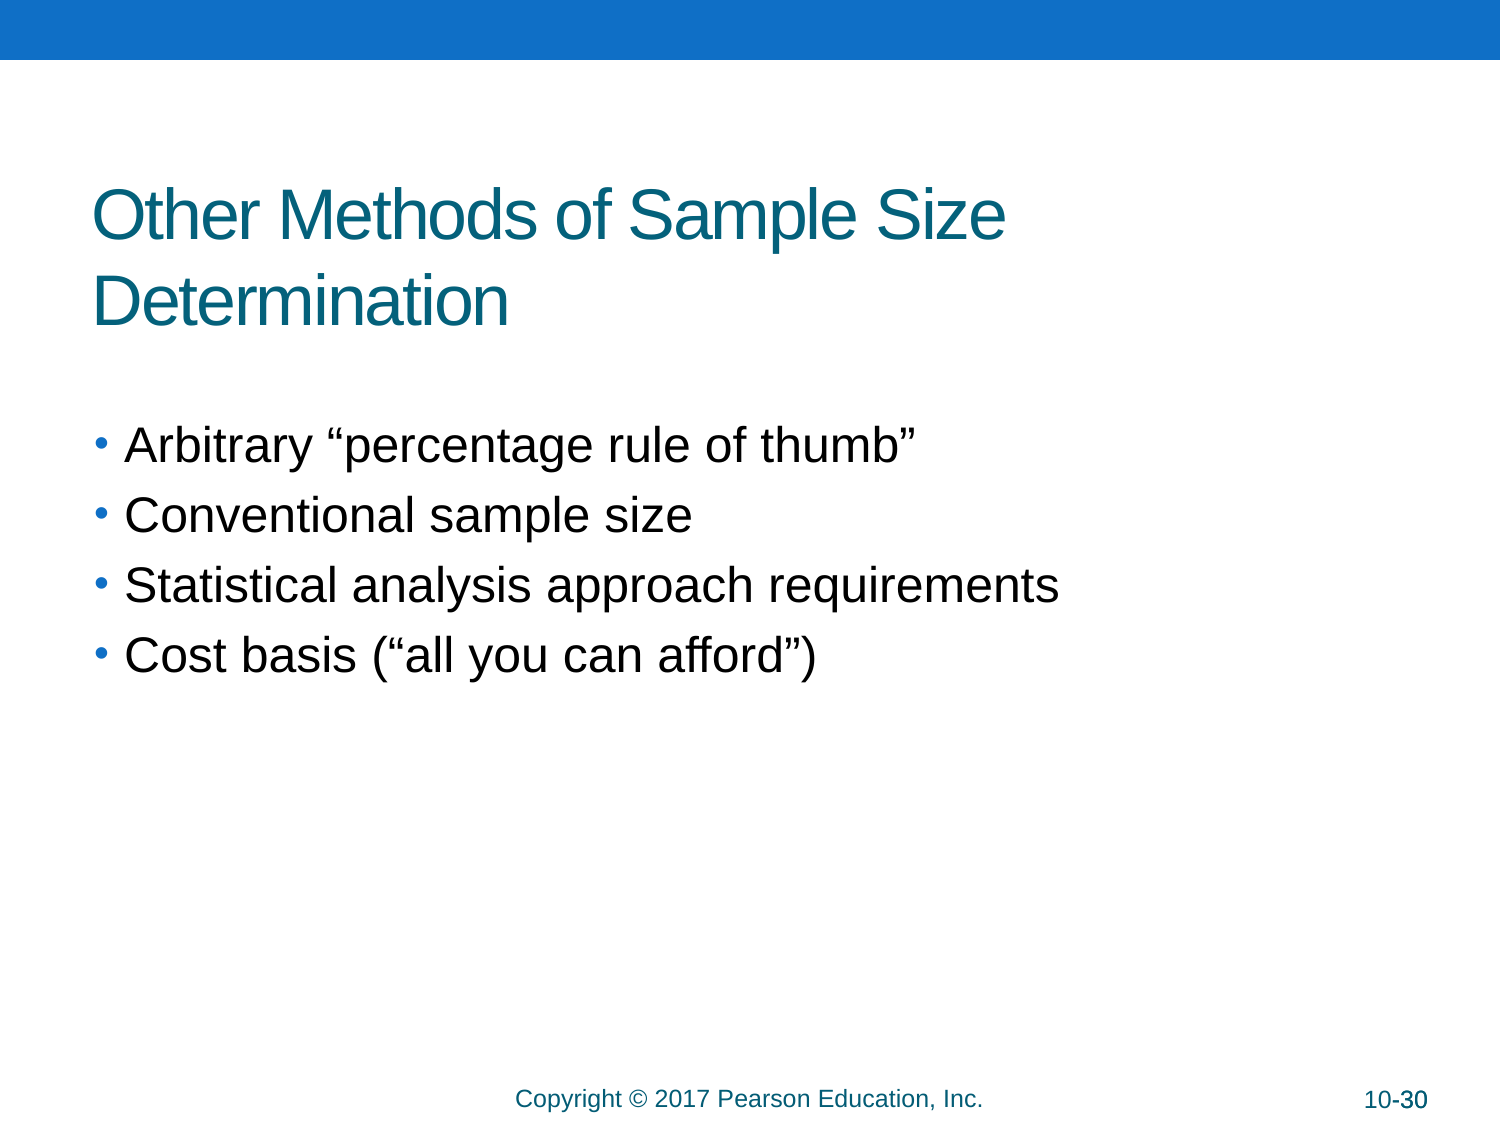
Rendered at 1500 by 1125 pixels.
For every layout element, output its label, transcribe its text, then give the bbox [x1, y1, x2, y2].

title Other Methods of Sample Size Determination [76, 159, 1427, 348]
list Arbitrary “percentage rule of thumb” Conventional sample size Statistical analysis approach requirements Cost basis (“all you can afford”) [79, 404, 1430, 1125]
